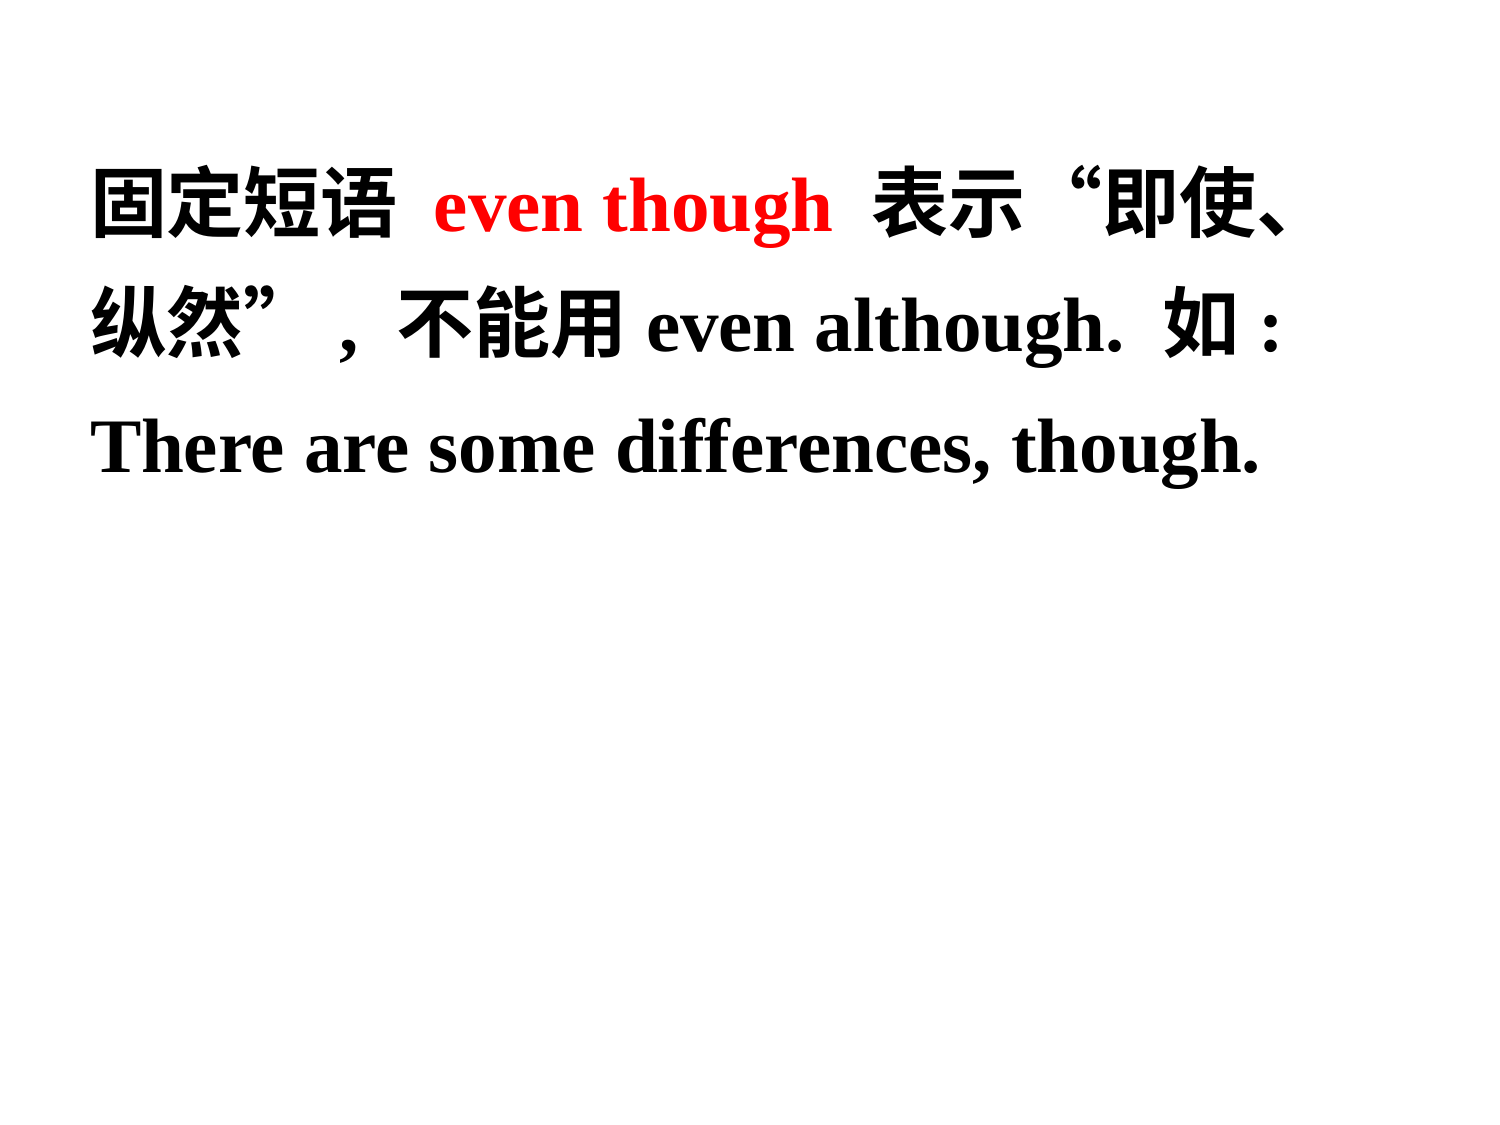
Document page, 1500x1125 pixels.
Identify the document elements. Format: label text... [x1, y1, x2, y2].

list 固定短语 even though 表示“即使、 纵然”, 不能用even although. 如: There are some differences, though. [75, 119, 1425, 563]
